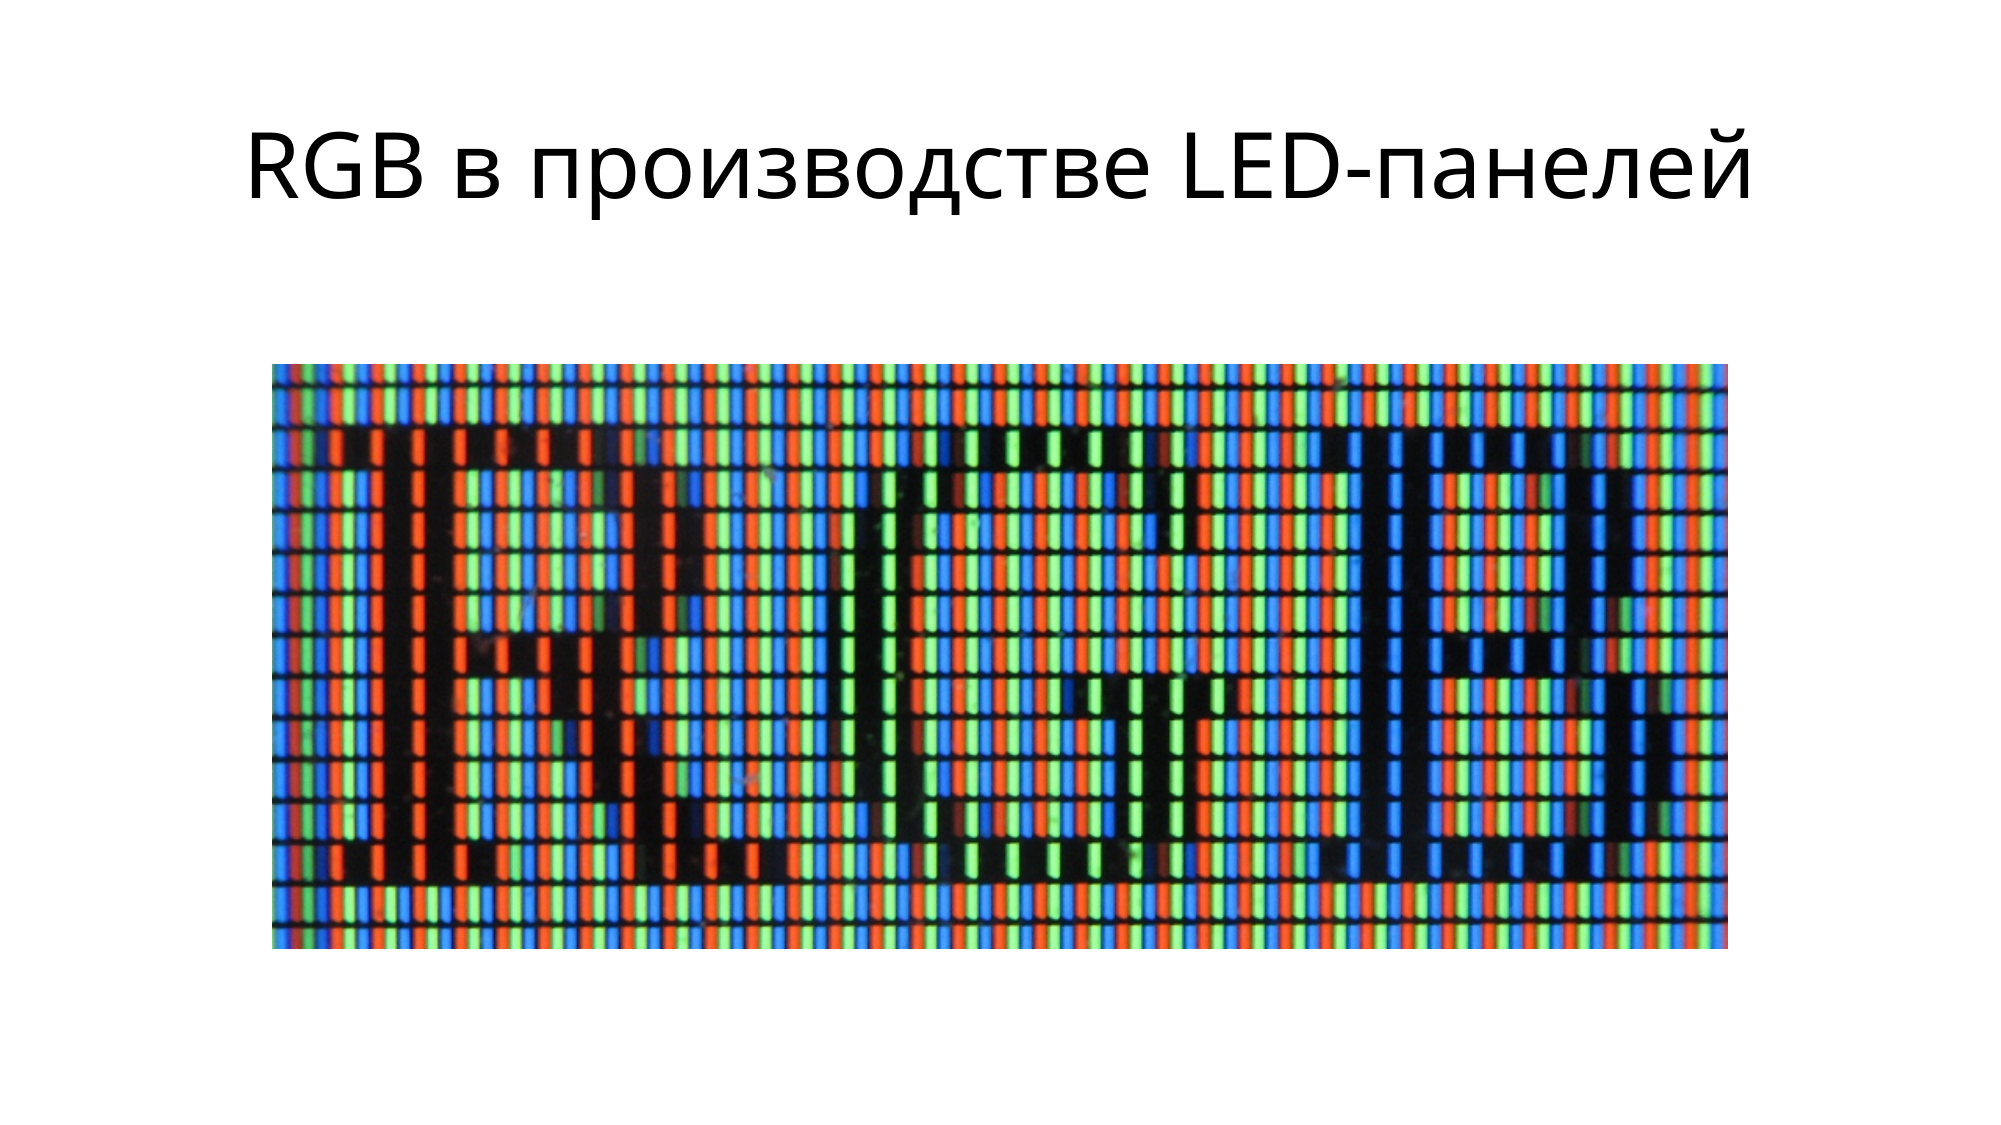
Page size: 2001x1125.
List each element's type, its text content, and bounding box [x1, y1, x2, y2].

title RGB в производстве LED-панелей [137, 59, 1863, 278]
picture [272, 364, 1728, 949]
